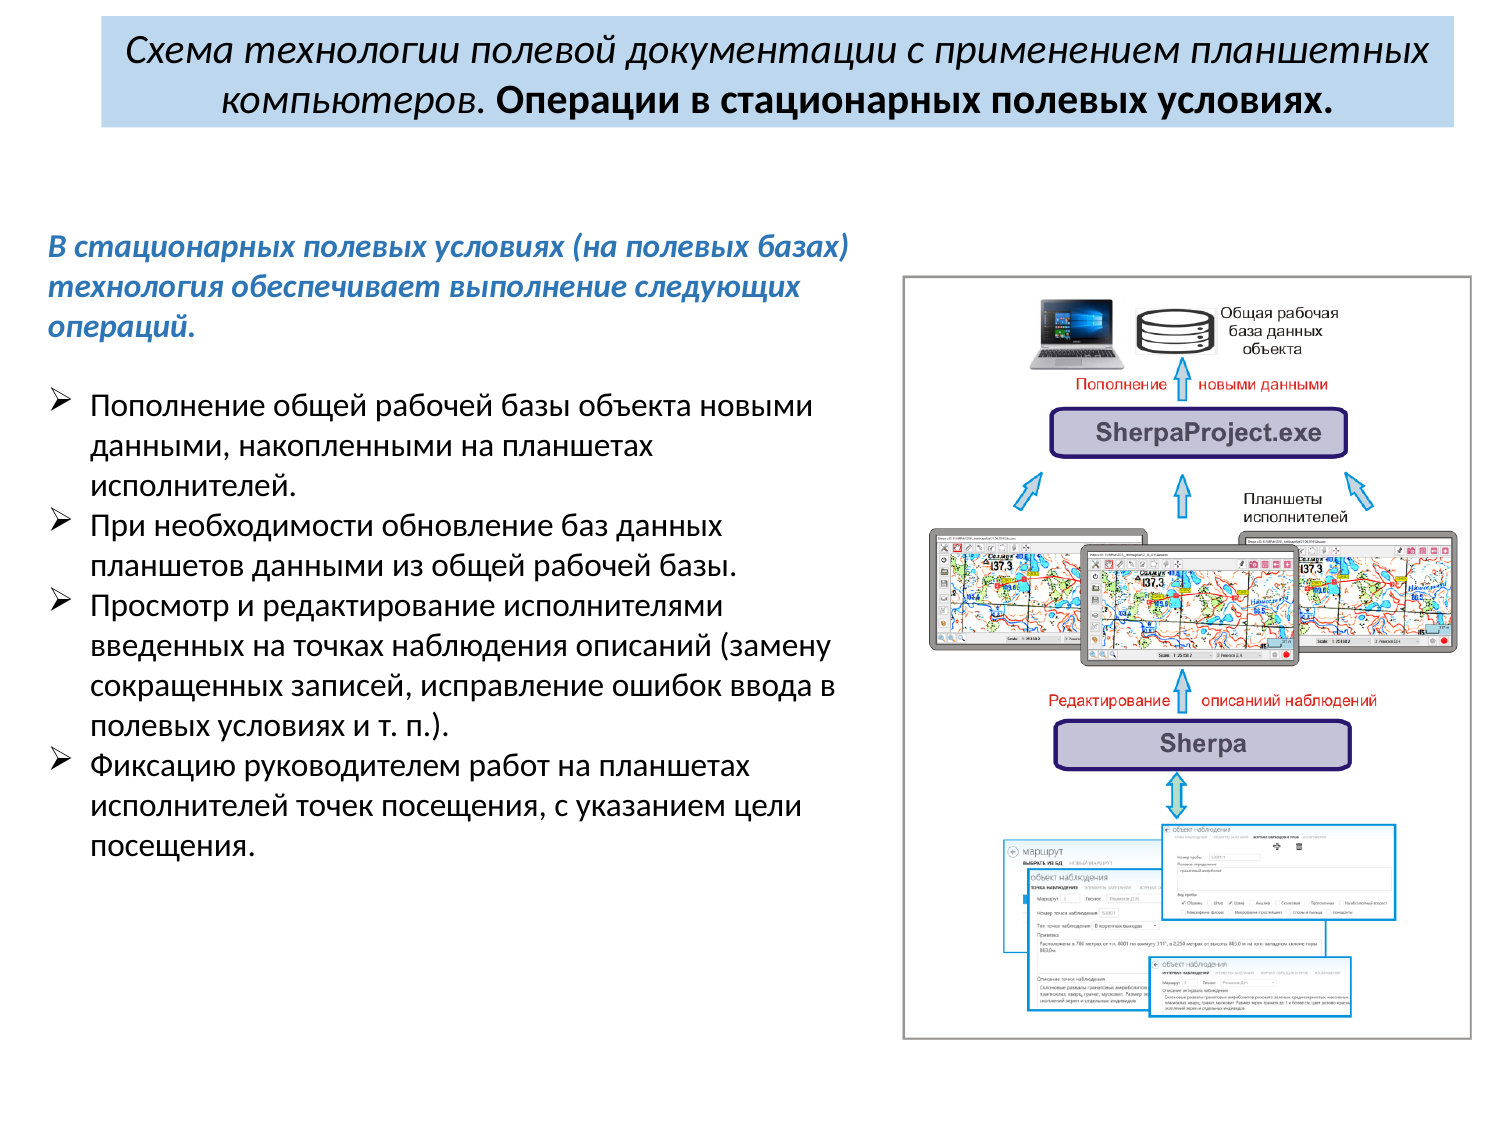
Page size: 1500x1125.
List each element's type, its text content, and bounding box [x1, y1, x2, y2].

picture [902, 275, 1472, 1040]
text_box В стационарных полевых условиях (на полевых базах) технология обеспечивает выполнение следующих операций. Пополнение общей рабочей базы объекта новыми данными, накопленными на планшетах исполнителей. При необходимости обновление баз данных планшетов данными из общей рабочей базы. Просмотр и редактирование исполнителями введенных на точках наблюдения описаний (замену сокращенных записей, исправление ошибок ввода в полевых условиях и т. п.). Фиксацию руководителем работ на планшетах исполнителей точек посещения, с указанием цели посещения. [33, 216, 877, 871]
text_box Схема технологии полевой документации с применением планшетных компьютеров. Операции в стационарных полевых условиях. [101, 16, 1454, 128]
